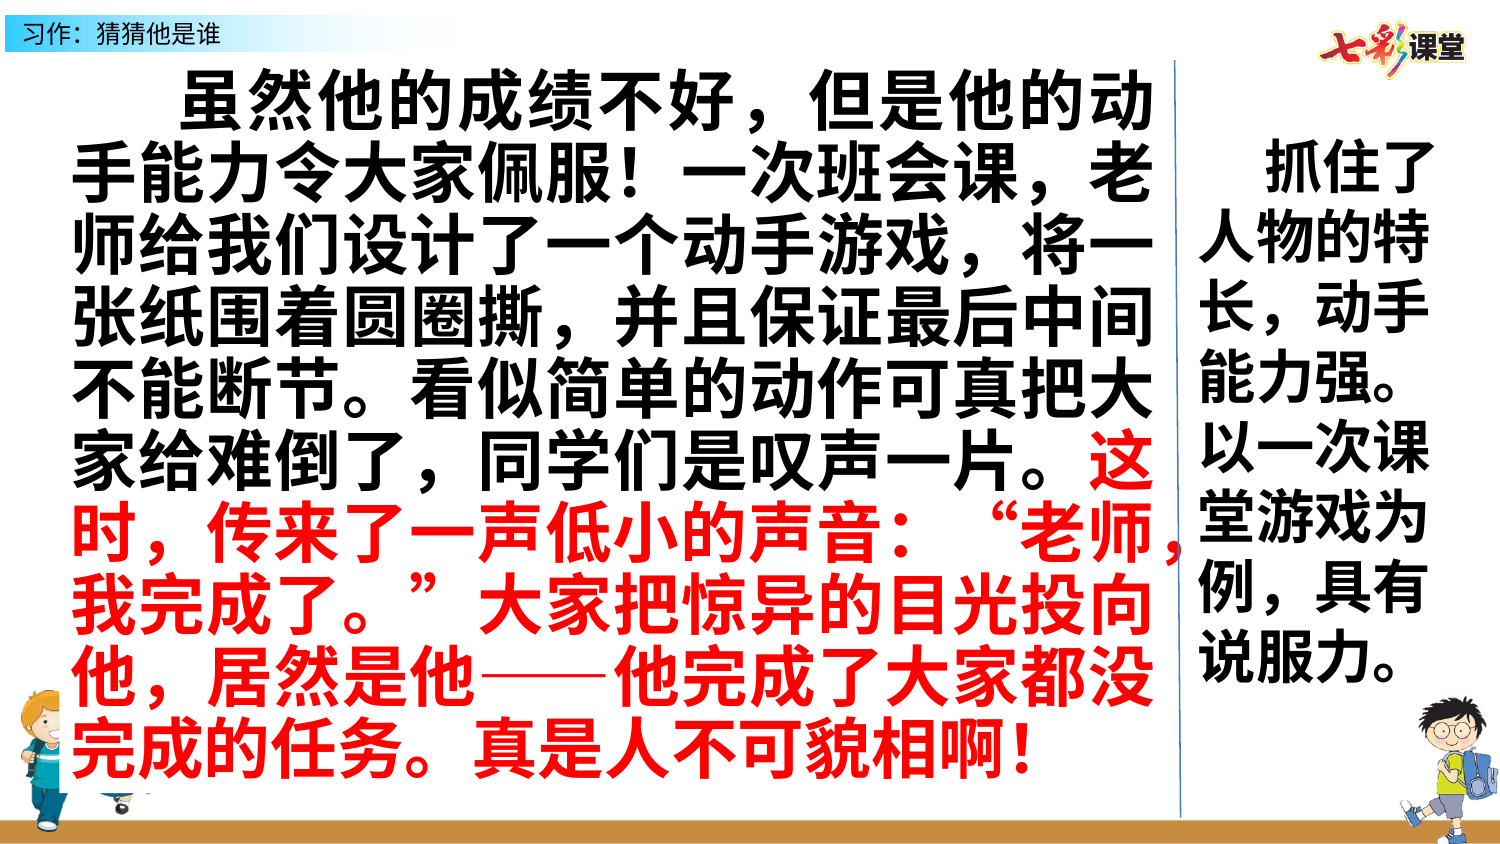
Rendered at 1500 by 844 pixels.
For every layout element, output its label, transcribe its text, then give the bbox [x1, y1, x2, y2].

text_box 抓住了人物的特长，动手能力强。以一次课堂游戏为例，具有说服力。 [1185, 122, 1468, 698]
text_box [1174, 59, 1181, 818]
picture [21, 690, 162, 832]
picture [1358, 684, 1500, 844]
picture [1316, 20, 1468, 80]
text_box 虽然他的成绩不好，但是他的动手能力令大家佩服！一次班会课，老师给我们设计了一个动手游戏，将一张纸围着圆圈撕，并且保证最后中间不能断节。看似简单的动作可真把大家给难倒了，同学们是叹声一片。这时，传来了一声低小的声音：“老师，我完成了。”大家把惊异的目光投向他，居然是他——他完成了大家都没完成的任务。真是人不可貌相啊！ [59, 62, 1167, 794]
